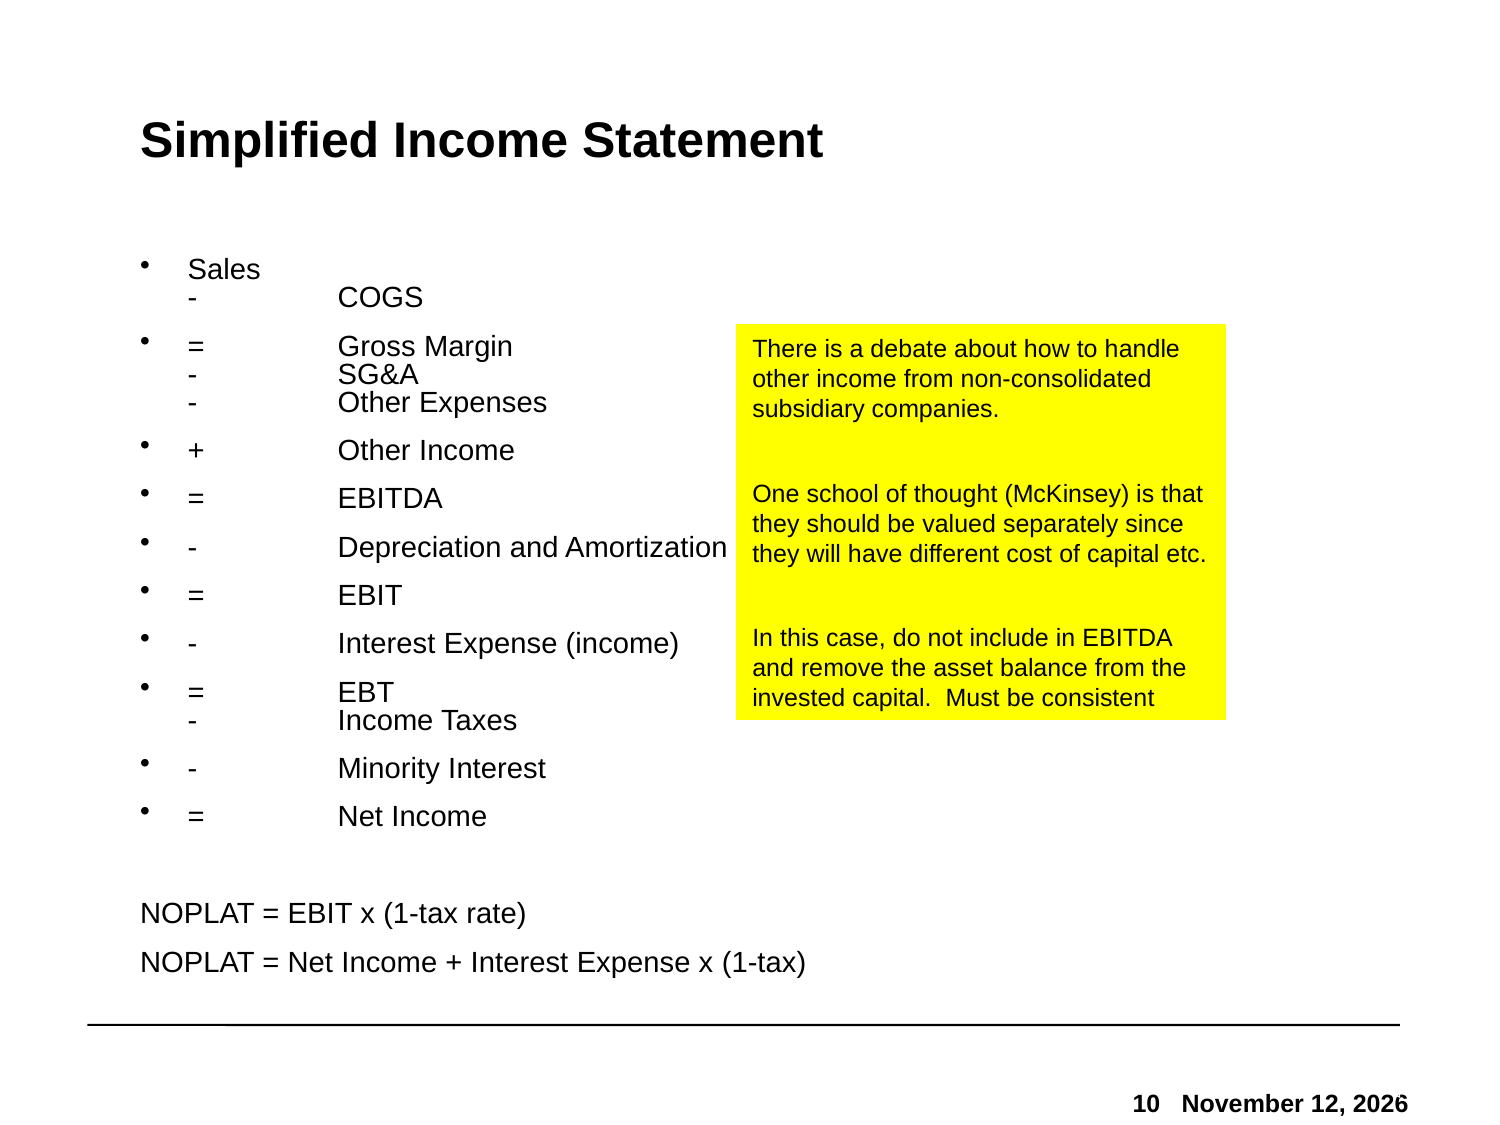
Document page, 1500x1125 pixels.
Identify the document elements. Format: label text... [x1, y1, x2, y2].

text_box There is a debate about how to handle other income from non-consolidated subsidiary companies. One school of thought (McKinsey) is that they should be valued separately since they will have different cost of capital etc. In this case, do not include in EBITDA and remove the asset balance from the invested capital. Must be consistent [737, 324, 1225, 720]
list Sales - COGS = Gross Margin - SG&A - Other Expenses + Other Income = EBITDA - Depreciation and Amortization = EBIT - Interest Expense (income) = EBT - Income Taxes - Minority Interest = Net Income NOPLAT = EBIT x (1-tax rate) NOPLAT = Net Income + Interest Expense x (1-tax) [124, 249, 1426, 1013]
title Simplified Income Statement [124, 99, 1401, 226]
